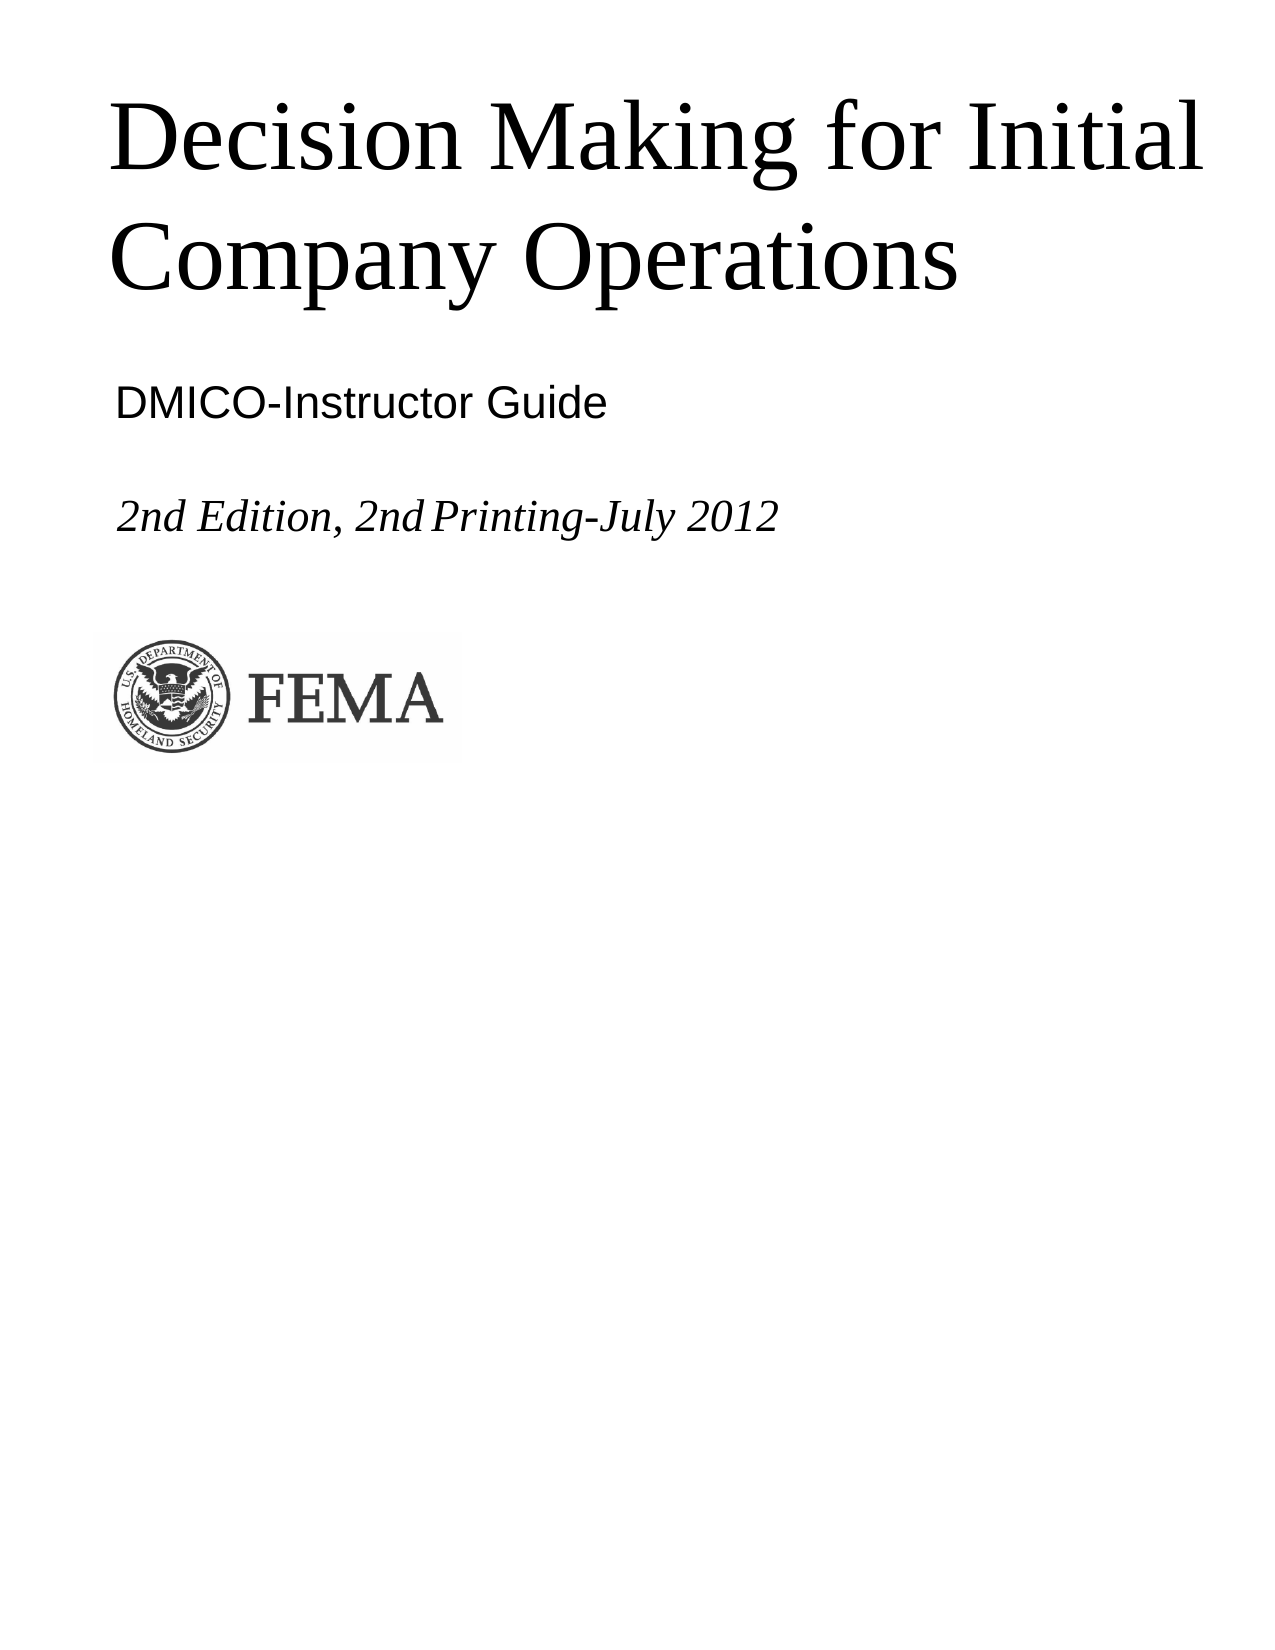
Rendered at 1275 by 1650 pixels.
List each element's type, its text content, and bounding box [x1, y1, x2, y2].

text_box Decision Making for Initial Company Operations [91, 61, 1275, 418]
picture [92, 632, 462, 763]
text_box DMICO-Instructor Guide [98, 364, 626, 491]
text_box 2nd Edition, 2nd Printing-July 2012 [100, 477, 820, 550]
